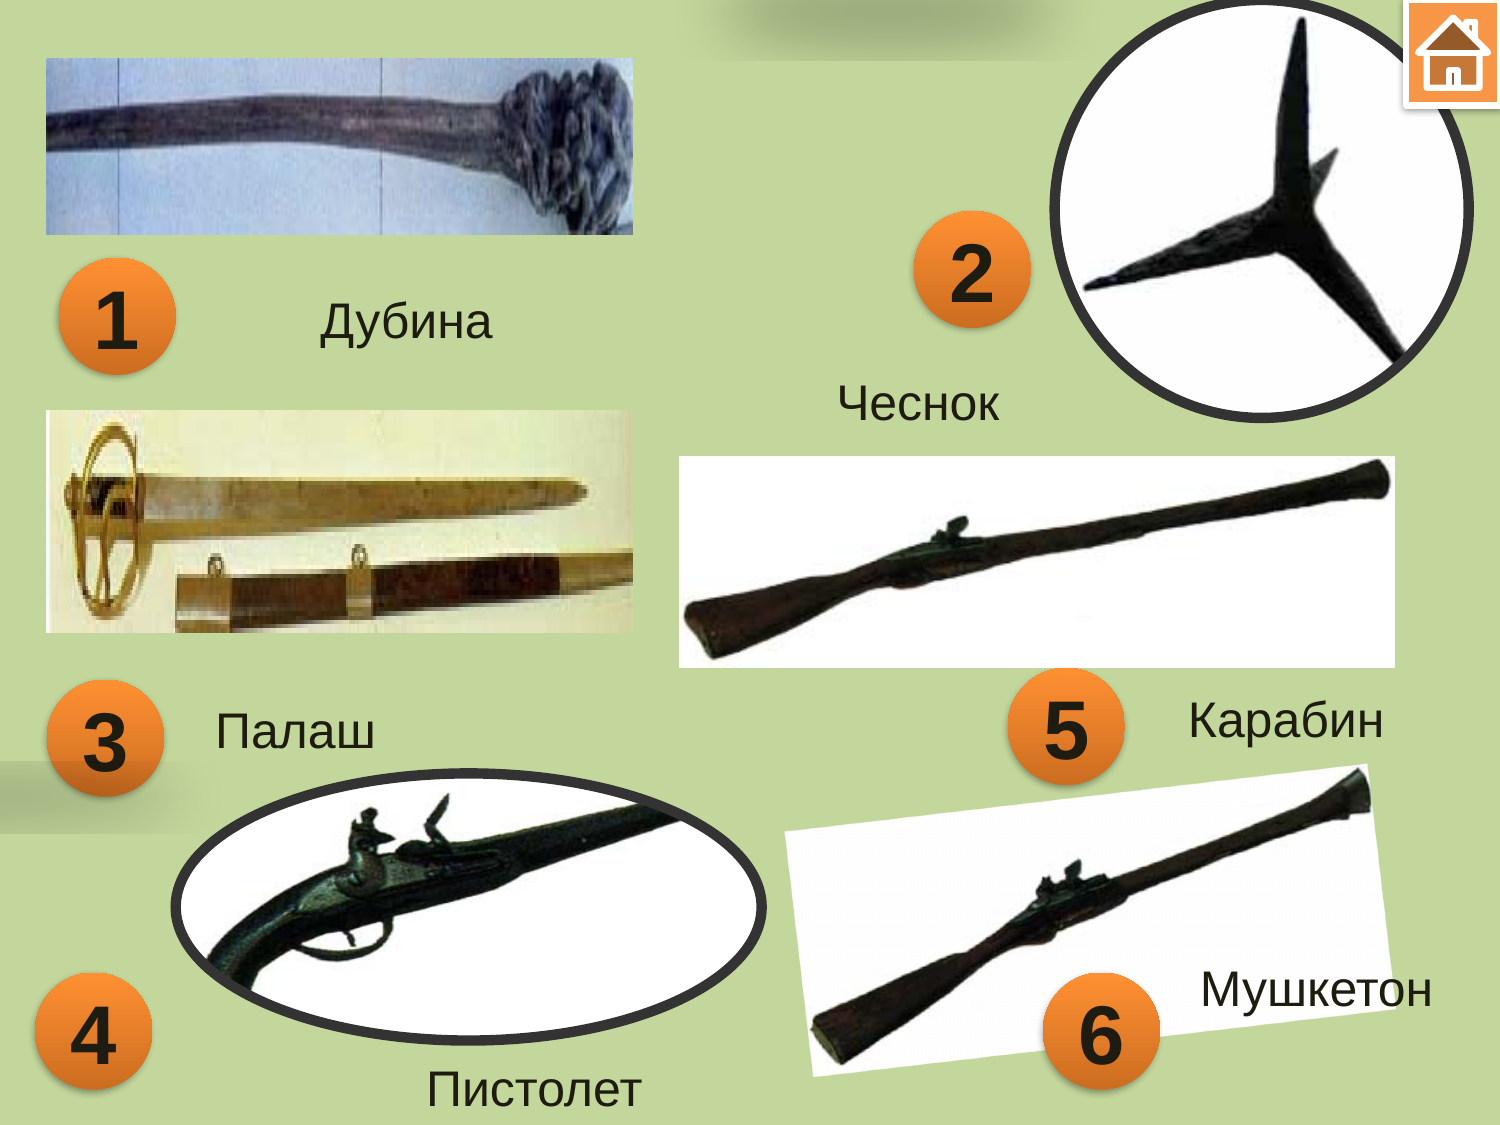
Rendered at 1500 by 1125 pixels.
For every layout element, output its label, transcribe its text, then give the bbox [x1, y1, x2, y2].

text_box [1470, 0, 1500, 109]
picture [46, 409, 633, 633]
text_box 2 [913, 210, 1032, 329]
text_box 6 [1046, 1052, 1157, 1090]
text_box 1 [58, 257, 176, 375]
picture [175, 773, 762, 1041]
text_box 5 [1007, 676, 1125, 786]
text_box 4 [35, 972, 153, 1090]
text_box Пистолет [411, 1049, 658, 1124]
text_box 3 [46, 679, 164, 761]
text_box Палаш [200, 691, 391, 767]
picture [1054, 0, 1469, 419]
text_box Чеснок [821, 363, 1015, 438]
picture [46, 58, 633, 235]
text_box Мушкетон [1387, 949, 1449, 1024]
text_box Карабин [1173, 679, 1400, 755]
picture [679, 456, 1395, 668]
picture [785, 764, 1388, 1076]
text_box Дубина [305, 281, 508, 356]
